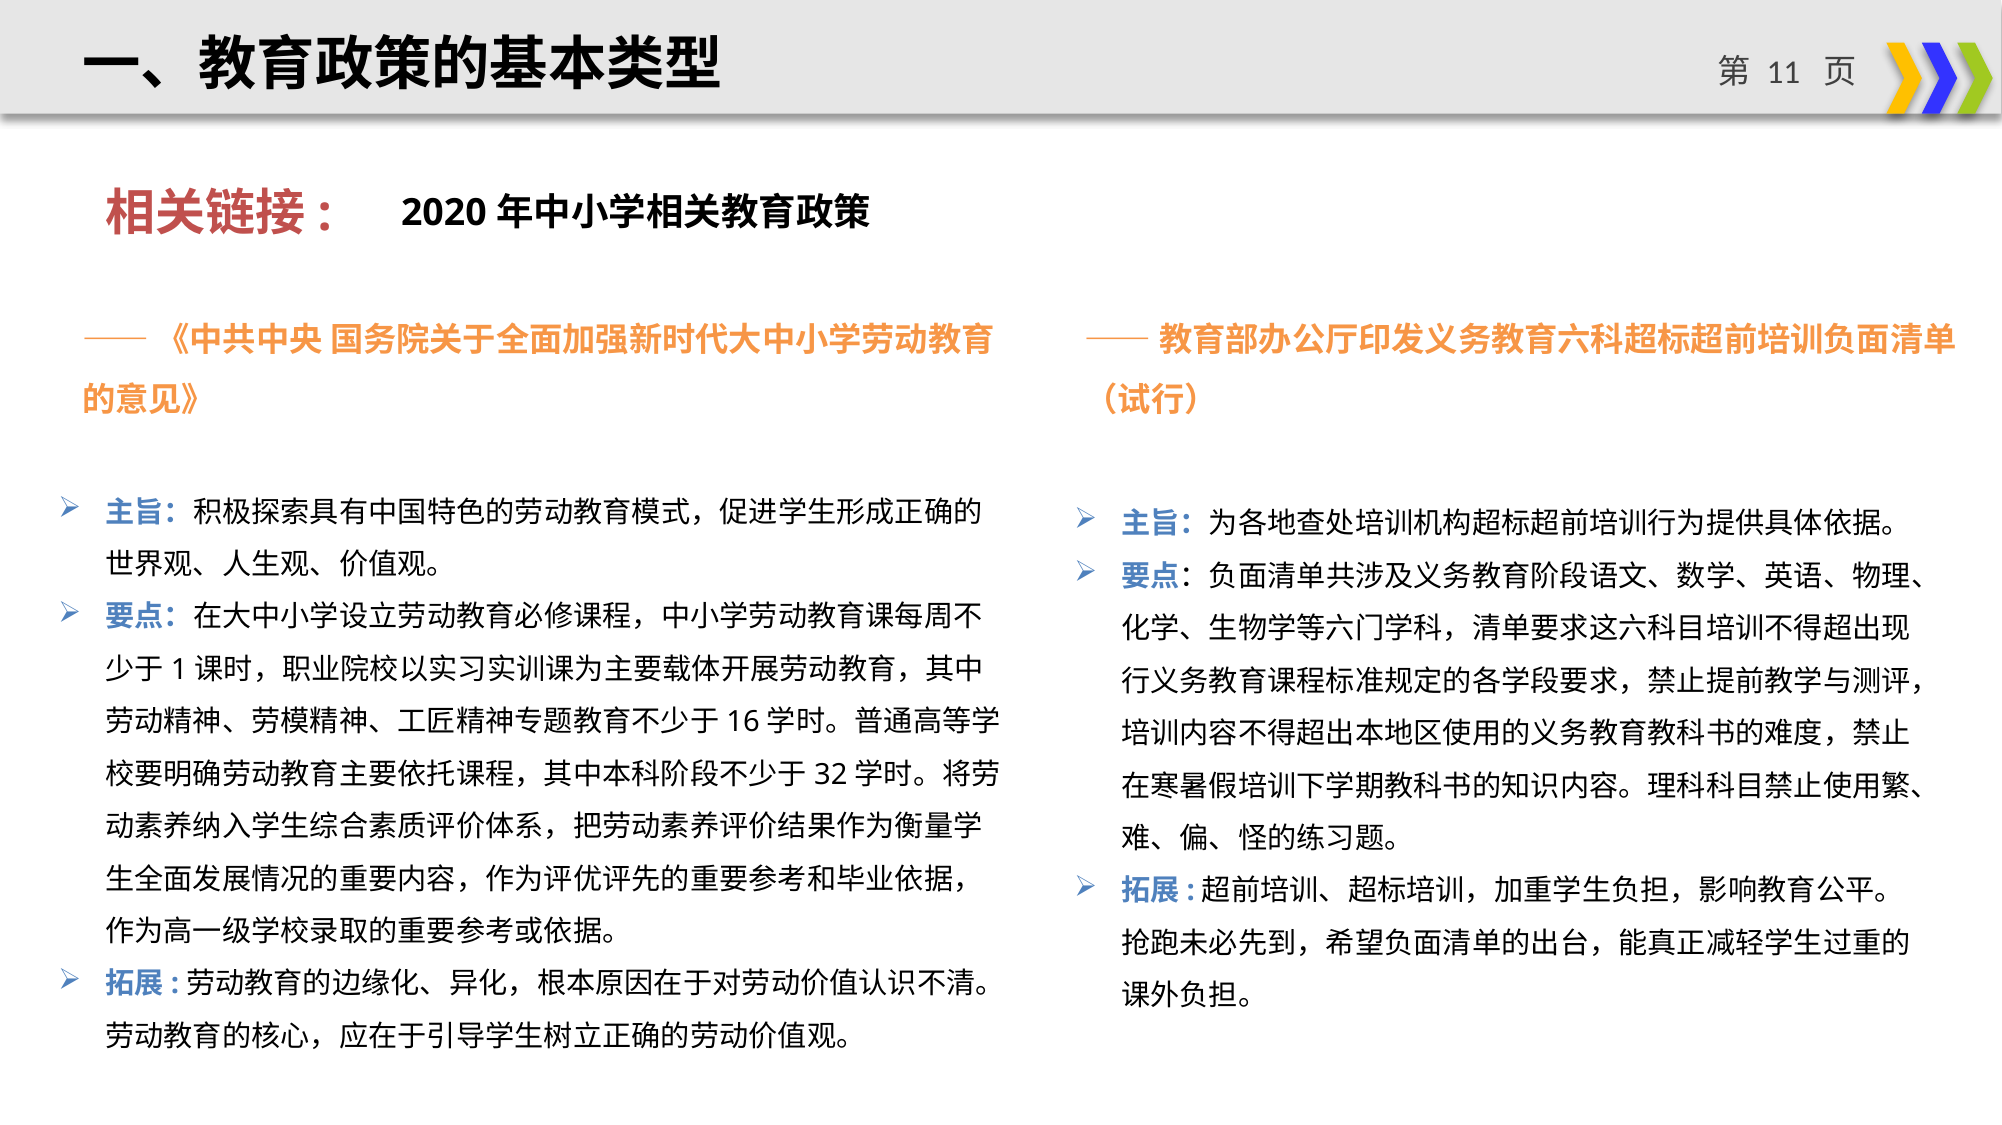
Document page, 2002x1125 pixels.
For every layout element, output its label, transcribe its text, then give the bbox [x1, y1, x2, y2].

text_box 相关链接: [90, 172, 506, 248]
text_box ——教育部办公厅印发义务教育六科超标超前培训负面清单（试行） [1070, 290, 2001, 426]
text_box 主旨：为各地查处培训机构超标超前培训行为提供具体依据。 要点：负面清单共涉及义务教育阶段语文、数学、英语、物理、化学、生物学等六门学科，清单要求这六科目培训不得超出现行义务教育课程标准规定的各学段要求，禁止提前教学与测评，培训内容不得超出本地区使用的义务教育教科书的难度，禁止在寒暑假培训下学期教科书的知识内容。理科科目禁止使用繁、难、偏、怪的练习题。 拓展:超前培训、超标培训，加重学生负担，影响教育公平。抢跑未必先到，希望负面清单的出台，能真正减轻学生过重的课外负担。 [1059, 479, 1945, 1019]
text_box 主旨：积极探索具有中国特色的劳动教育模式，促进学生形成正确的世界观、人生观、价值观。 要点：在大中小学设立劳动教育必修课程，中小学劳动教育课每周不少于1课时，职业院校以实习实训课为主要载体开展劳动教育，其中劳动精神、劳模精神、工匠精神专题教育不少于16学时。普通高等学校要明确劳动教育主要依托课程，其中本科阶段不少于32学时。将劳动素养纳入学生综合素质评价体系，把劳动素养评价结果作为衡量学生全面发展情况的重要内容，作为评优评先的重要参考和毕业依据，作为高一级学校录取的重要参考或依据。 拓展:劳动教育的边缘化、异化，根本原因在于对劳动价值认识不清。劳动教育的核心，应在于引导学生树立正确的劳动价值观。 [43, 467, 1017, 1060]
text_box 2020年中小学相关教育政策 [386, 180, 923, 240]
text_box ——《中共中央 国务院关于全面加强新时代大中小学劳动教育的意见》 [67, 290, 1019, 486]
text_box 一、教育政策的基本类型 [67, 19, 1008, 104]
